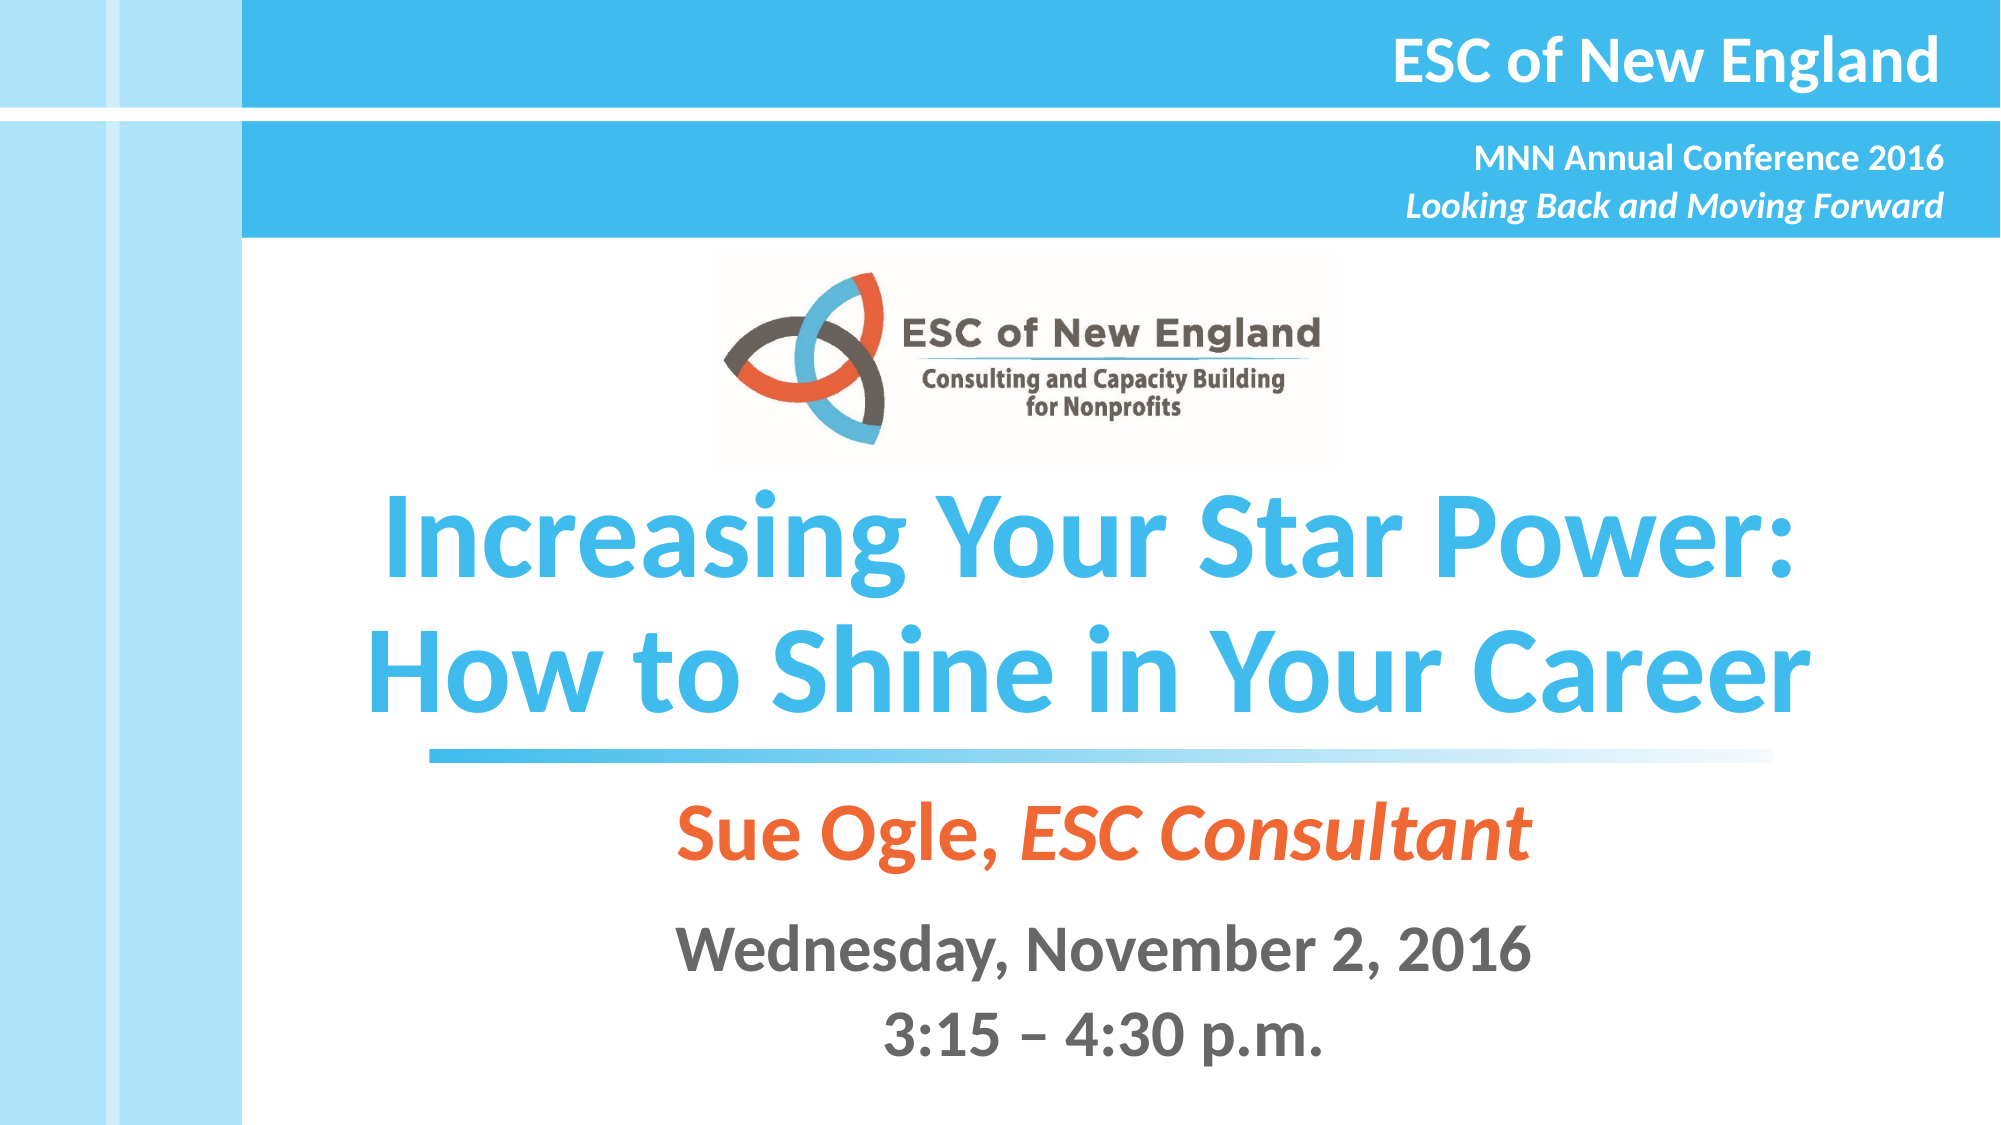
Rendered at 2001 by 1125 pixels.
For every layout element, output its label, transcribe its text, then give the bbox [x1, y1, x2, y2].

text_box ESC of New England [1377, 8, 1957, 104]
text_box [120, 107, 2000, 122]
text_box [0, 107, 106, 122]
text_box [120, 0, 243, 107]
text_box [243, 0, 2000, 107]
picture [715, 250, 1339, 469]
text_box [120, 122, 243, 1125]
text_box [429, 749, 1773, 763]
text_box Increasing Your Star Power: How to Shine in Your Career [243, 462, 2000, 733]
text_box Looking Back and Moving Forward [1271, 173, 1960, 234]
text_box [430, 781, 1778, 1125]
text_box [0, 122, 106, 1125]
text_box MNN Annual Conference 2016 [1240, 125, 1960, 186]
text_box [106, 0, 120, 1125]
text_box [0, 0, 106, 107]
text_box [243, 122, 2000, 238]
